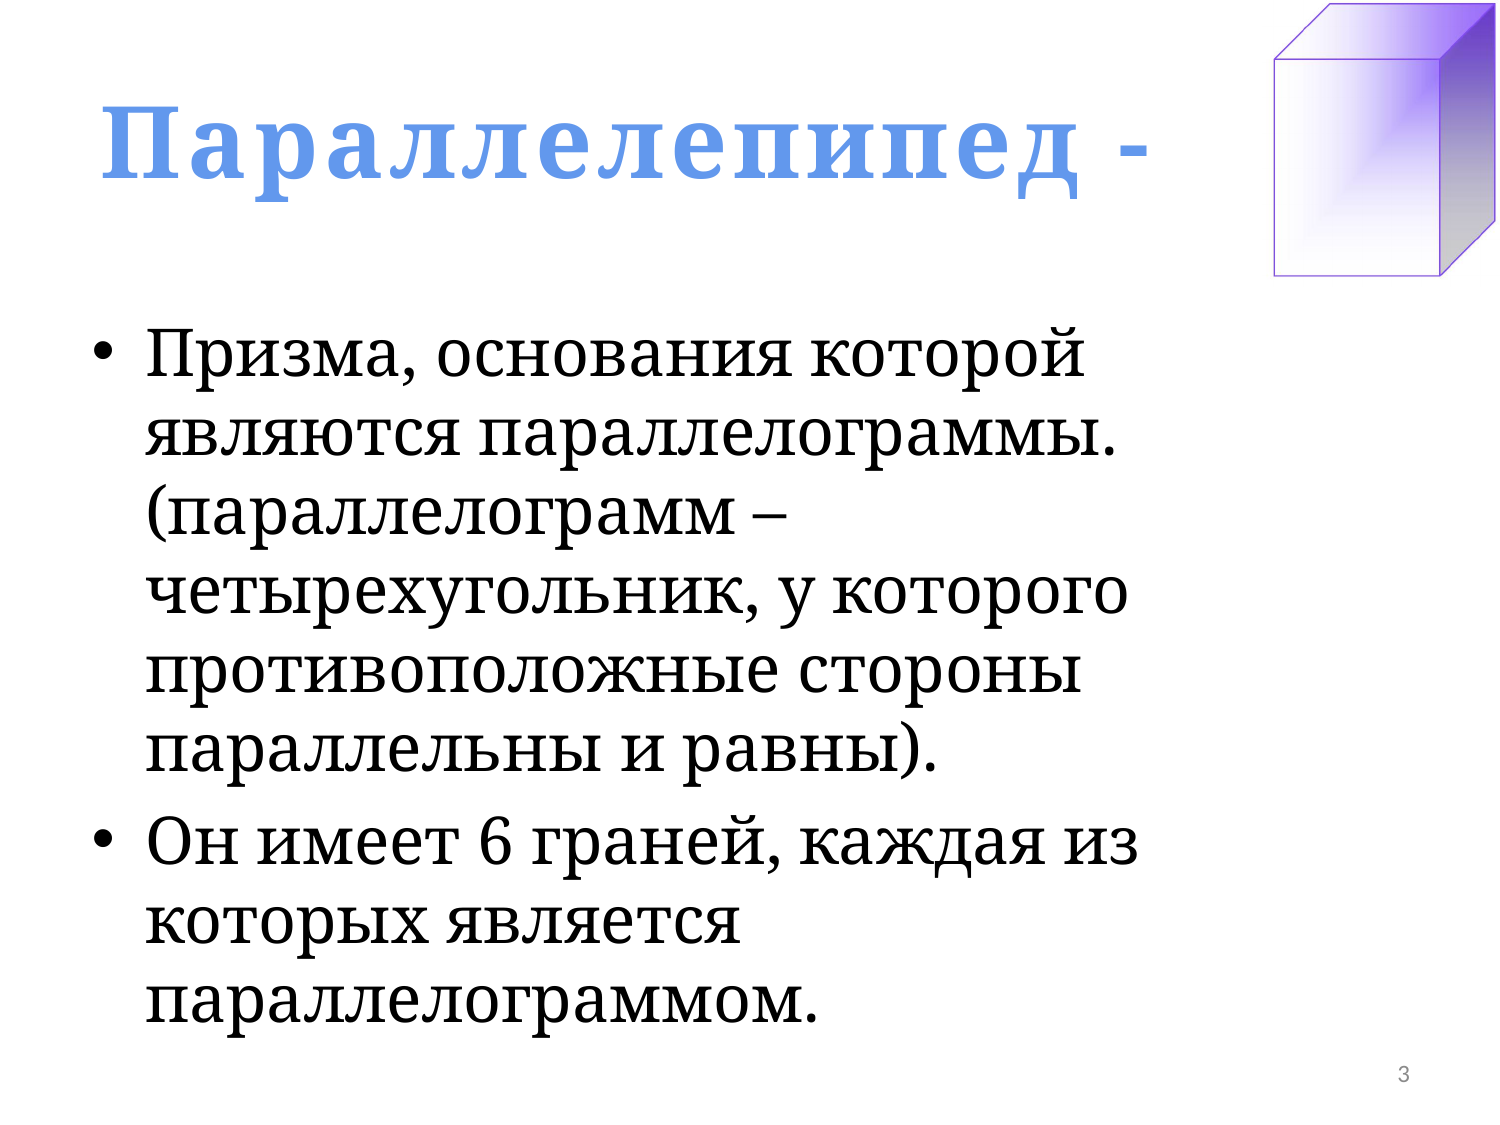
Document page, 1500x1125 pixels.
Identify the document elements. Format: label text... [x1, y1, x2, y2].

slide_number 3 [1074, 1042, 1425, 1103]
list Призма, основания которой являются параллелограммы. (параллелограмм – четырехугольник, у которого противоположные стороны параллельны и равны). Он имеет 6 граней, каждая из которых является параллелограммом. [76, 302, 1427, 1046]
picture [1262, 0, 1500, 287]
title Параллелепипед - [75, 45, 1184, 233]
